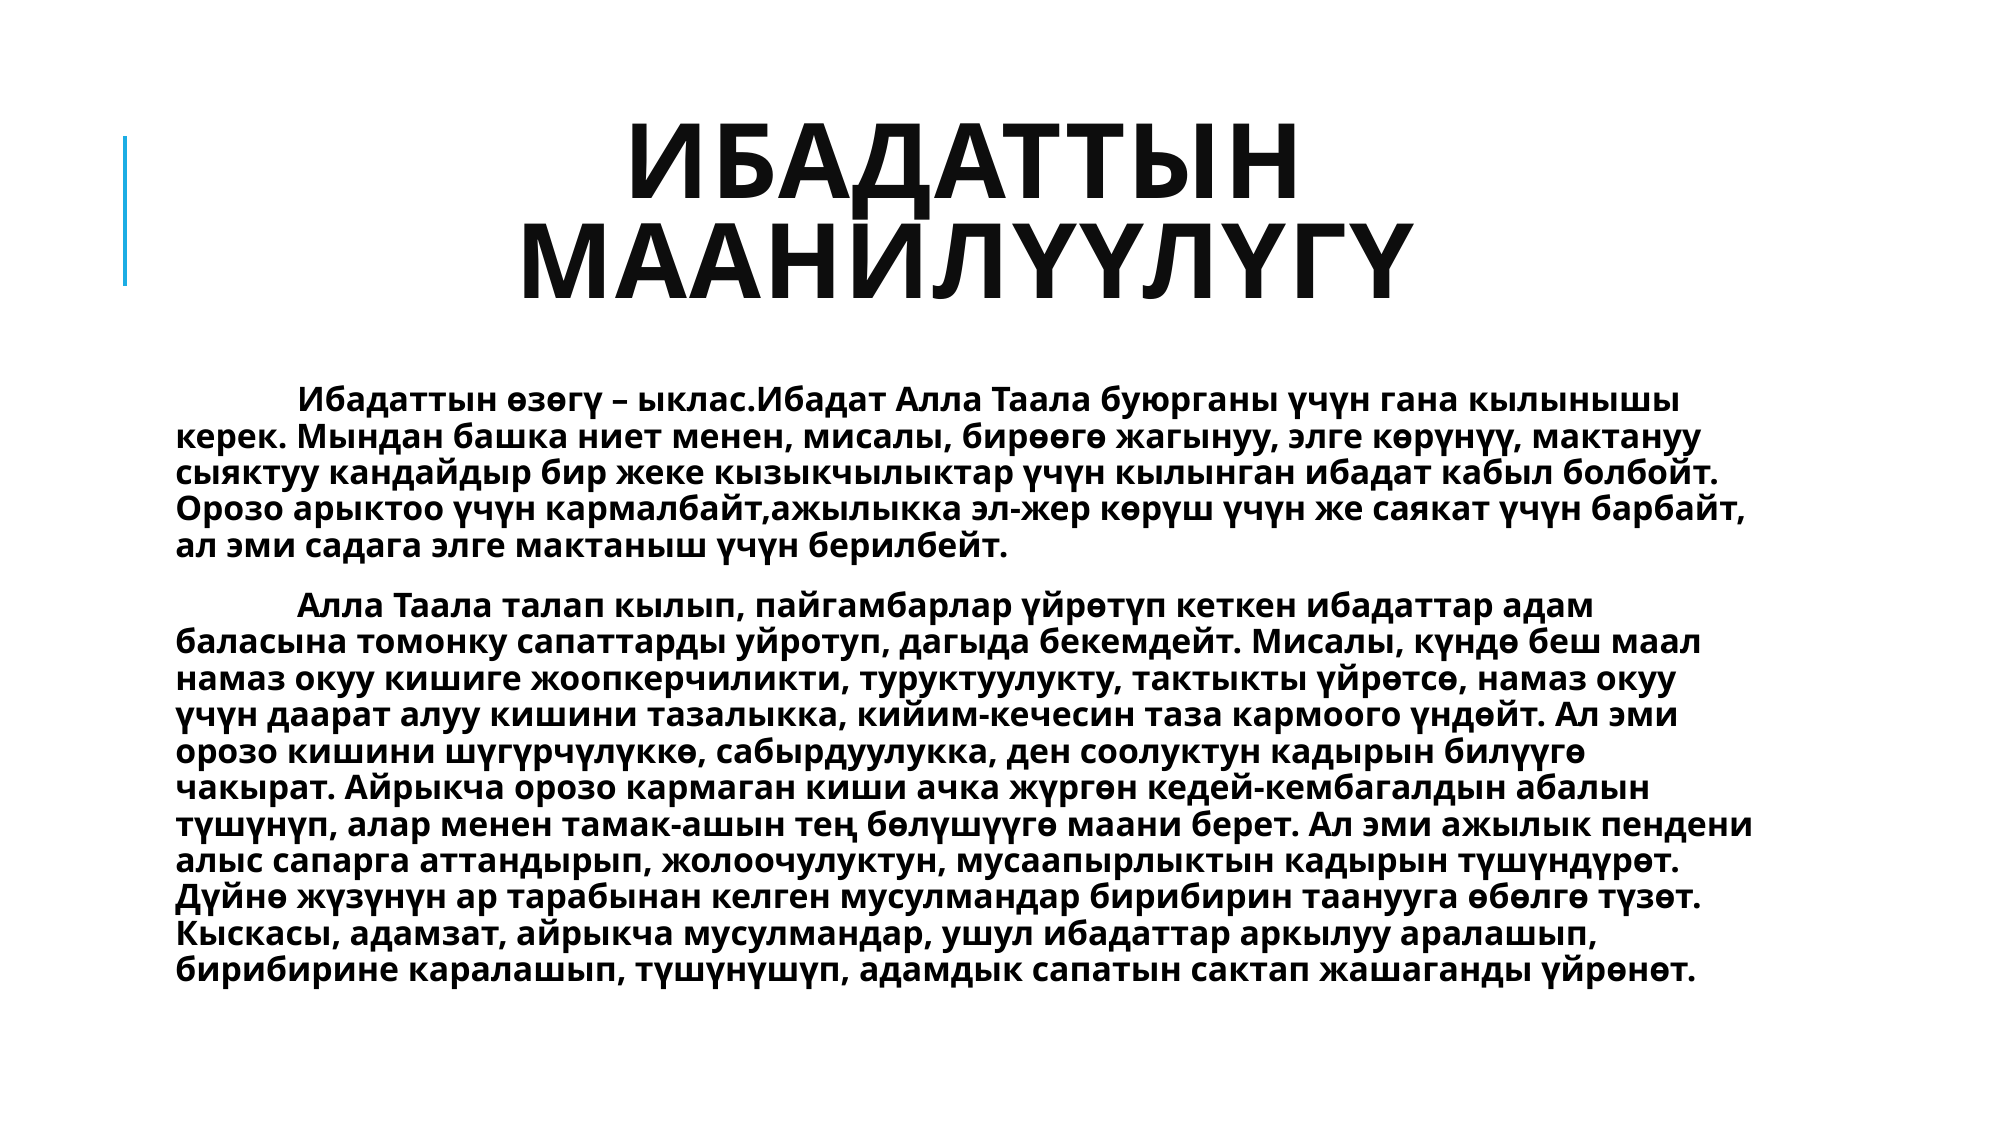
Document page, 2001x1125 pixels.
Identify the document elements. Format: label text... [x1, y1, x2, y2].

title ИБАДАТТЫН МААНИЛҮҮЛҮГҮ [168, 96, 1763, 342]
list Ибадаттын өзөгү – ыклас.Ибадат Алла Таала буюрганы үчүн гана кылынышы керек. Мындан башка ниет менен, мисалы, бирөөгө жагынуу, элге көрүнүү, мактануу сыяктуу кандайдыр бир жеке кызыкчылыктар үчүн кылынган ибадат кабыл болбойт. Орозо арыктоо үчүн кармалбайт,ажылыкка эл-жер көрүш үчүн же саякат үчүн барбайт, ал эми садага элге мактаныш үчүн берилбейт. Алла Таала талап кылып, пайгамбарлар үйрөтүп кеткен ибадаттар адам баласына томонку сапаттарды уйротуп, дагыда бекемдейт. Мисалы, күндө беш маал намаз окуу кишиге жоопкерчиликти, туруктуулукту, тактыкты үйрөтсө, намаз окуу үчүн даарат алуу кишини тазалыкка, кийим-кечесин таза кармоого үндөйт. Ал эми орозо кишини шүгүрчүлүккө, сабырдуулукка, ден соолуктун кадырын билүүгө чакырат. Айрыкча орозо кармаган киши ачка жүргөн кедей-кембагалдын абалын түшүнүп, алар менен тамак-ашын тең бөлүшүүгө маани берет. Ал эми ажылык пендени алыс сапарга аттандырып, жолоочулуктун, мусаапырлыктын кадырын түшүндүрөт. Дүйнө жүзүнүн ар тарабынан келген мусулмандар бирибирин таанууга өбөлгө түзөт. Кыскасы, адамзат, айрыкча мусулмандар, ушул ибадаттар аркылуу аралашып, бирибирине каралашып, түшүнүшүп, адамдык сапатын сактап жашаганды үйрөнөт. [168, 375, 1763, 1035]
